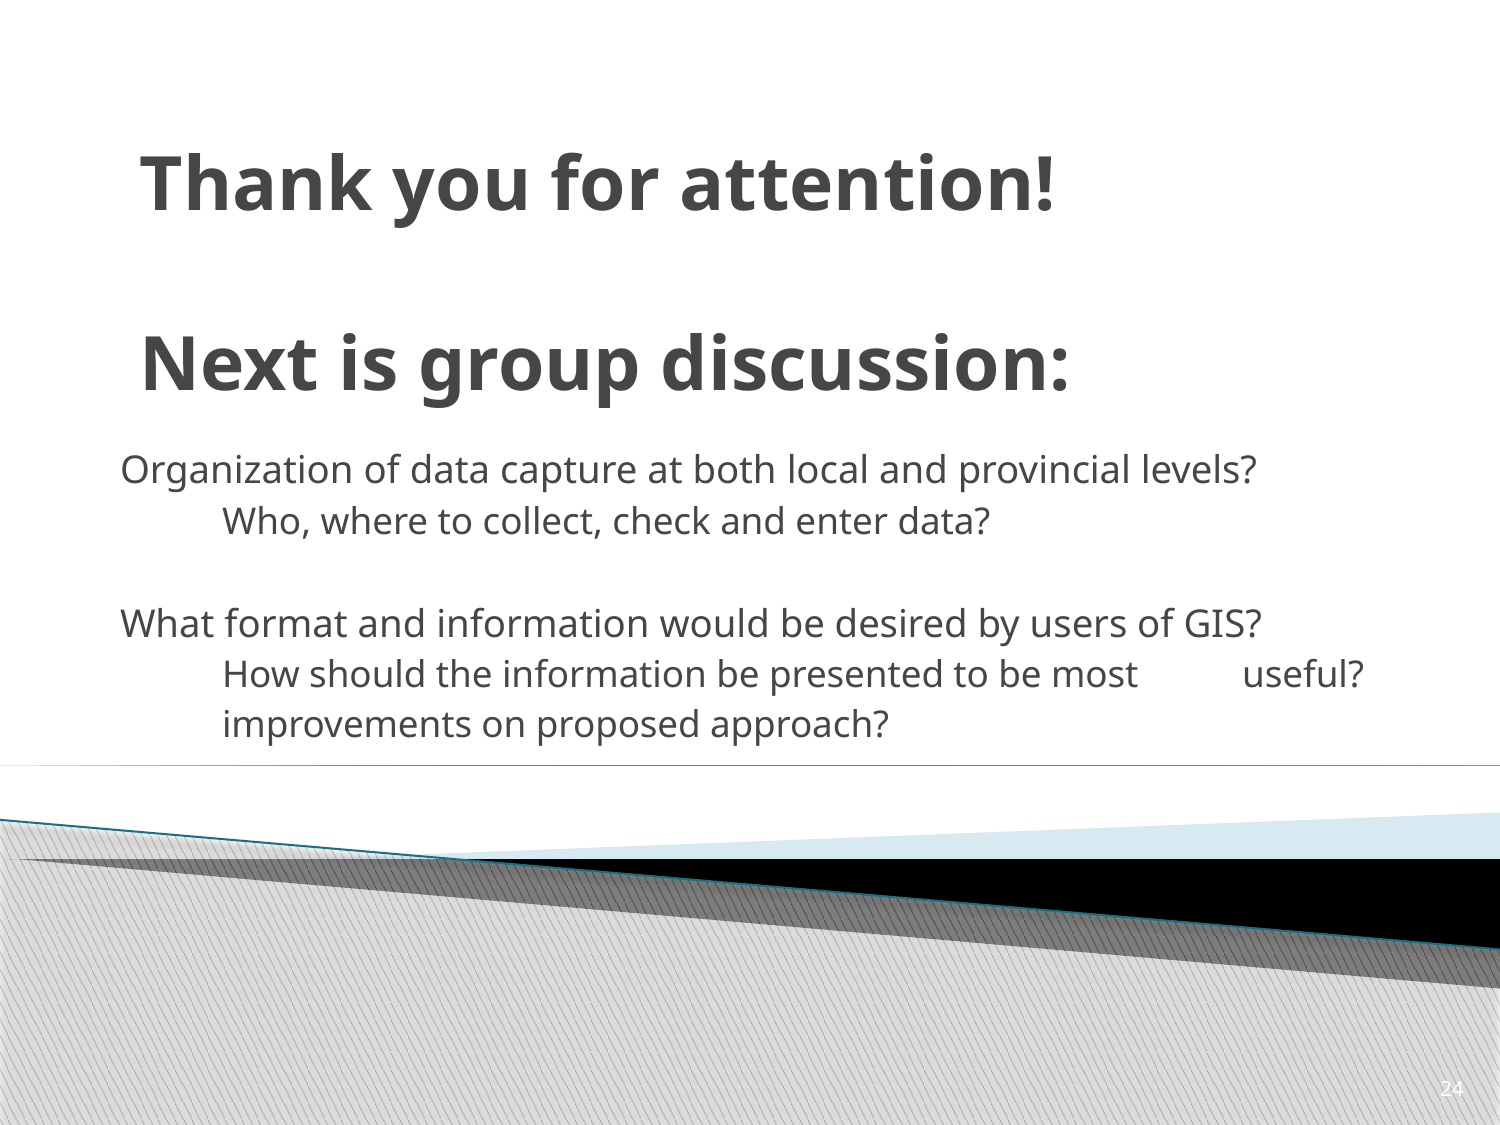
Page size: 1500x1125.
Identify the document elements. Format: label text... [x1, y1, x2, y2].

title Thank you for attention! Next is group discussion: [125, 112, 1400, 413]
picture [5, 859, 1500, 989]
subtitle Organization of data capture at both local and provincial levels? Who, where to collect, check and enter data? What format and information would be desired by users of GIS? How should the information be presented to be most useful? improvements on proposed approach? [112, 437, 1388, 790]
slide_number 24 [1418, 1051, 1479, 1112]
